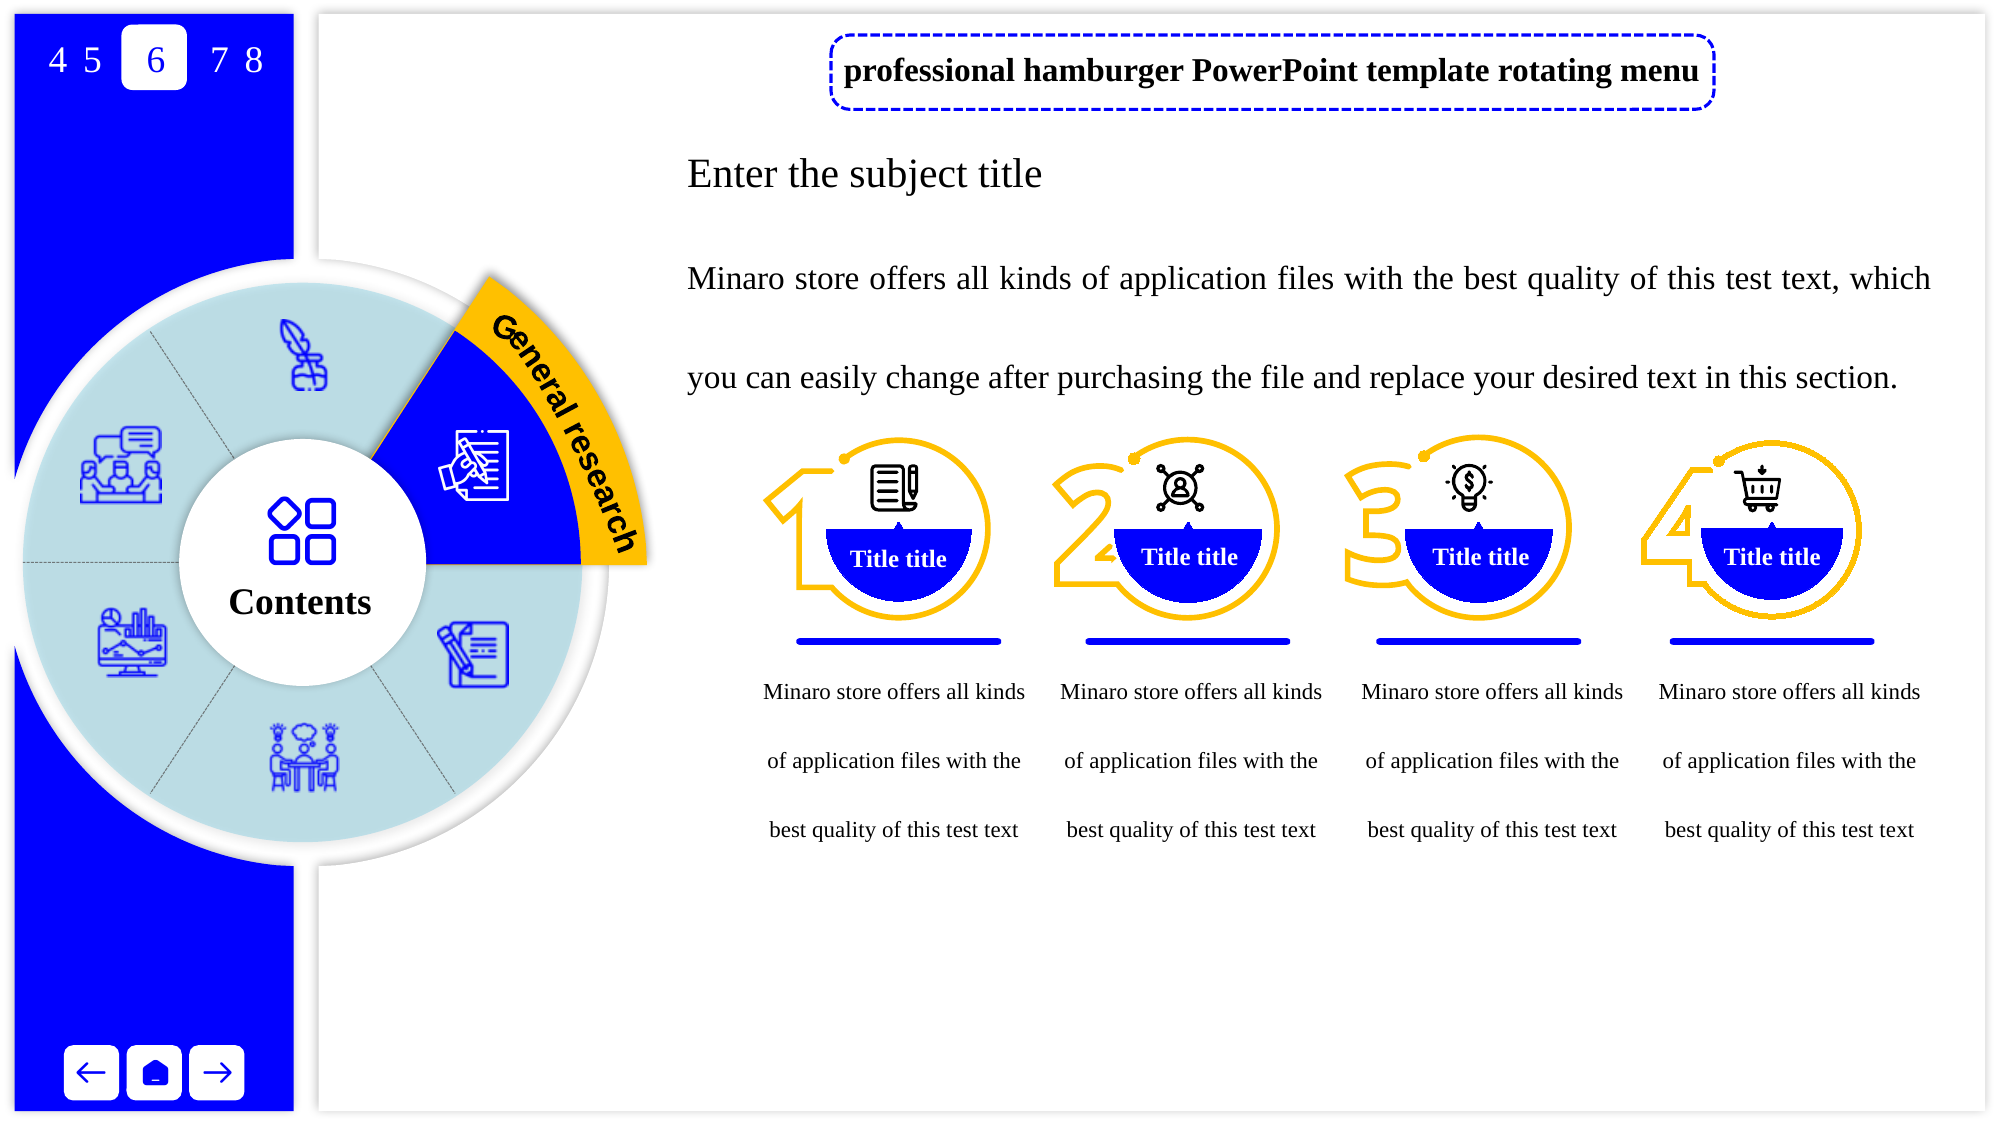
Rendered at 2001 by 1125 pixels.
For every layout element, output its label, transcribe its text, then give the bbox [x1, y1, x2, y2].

picture [140, 1056, 171, 1088]
text_box [484, 275, 499, 282]
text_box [1054, 438, 1290, 643]
picture [437, 430, 509, 501]
text_box Enter the subject title Minaro store offers all kinds of application files with the best quality of this test text, which you can easily change after purchasing the file and replace your desired text in this section. [672, 138, 1949, 403]
text_box [834, 33, 1711, 41]
picture [264, 493, 341, 570]
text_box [22, 282, 583, 843]
text_box Minaro store offers all kinds of application files with the best quality of this test text [1346, 628, 1640, 849]
text_box Minaro store offers all kinds of application files with the best quality of this test text [1045, 628, 1339, 849]
text_box [830, 96, 1715, 111]
text_box [583, 369, 649, 567]
text_box professional hamburger PowerPoint template rotating menu [829, 41, 1829, 96]
text_box Minaro store offers all kinds of application files with the best quality of this test text [1643, 628, 1937, 849]
picture [75, 1057, 107, 1088]
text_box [1346, 435, 1580, 643]
text_box Minaro store offers all kinds of application files with the best quality of this test text [747, 628, 1041, 849]
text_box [764, 438, 1000, 643]
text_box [1641, 440, 1874, 643]
picture [202, 1056, 233, 1088]
text_box 4 5 6 7 8 [33, 27, 286, 88]
